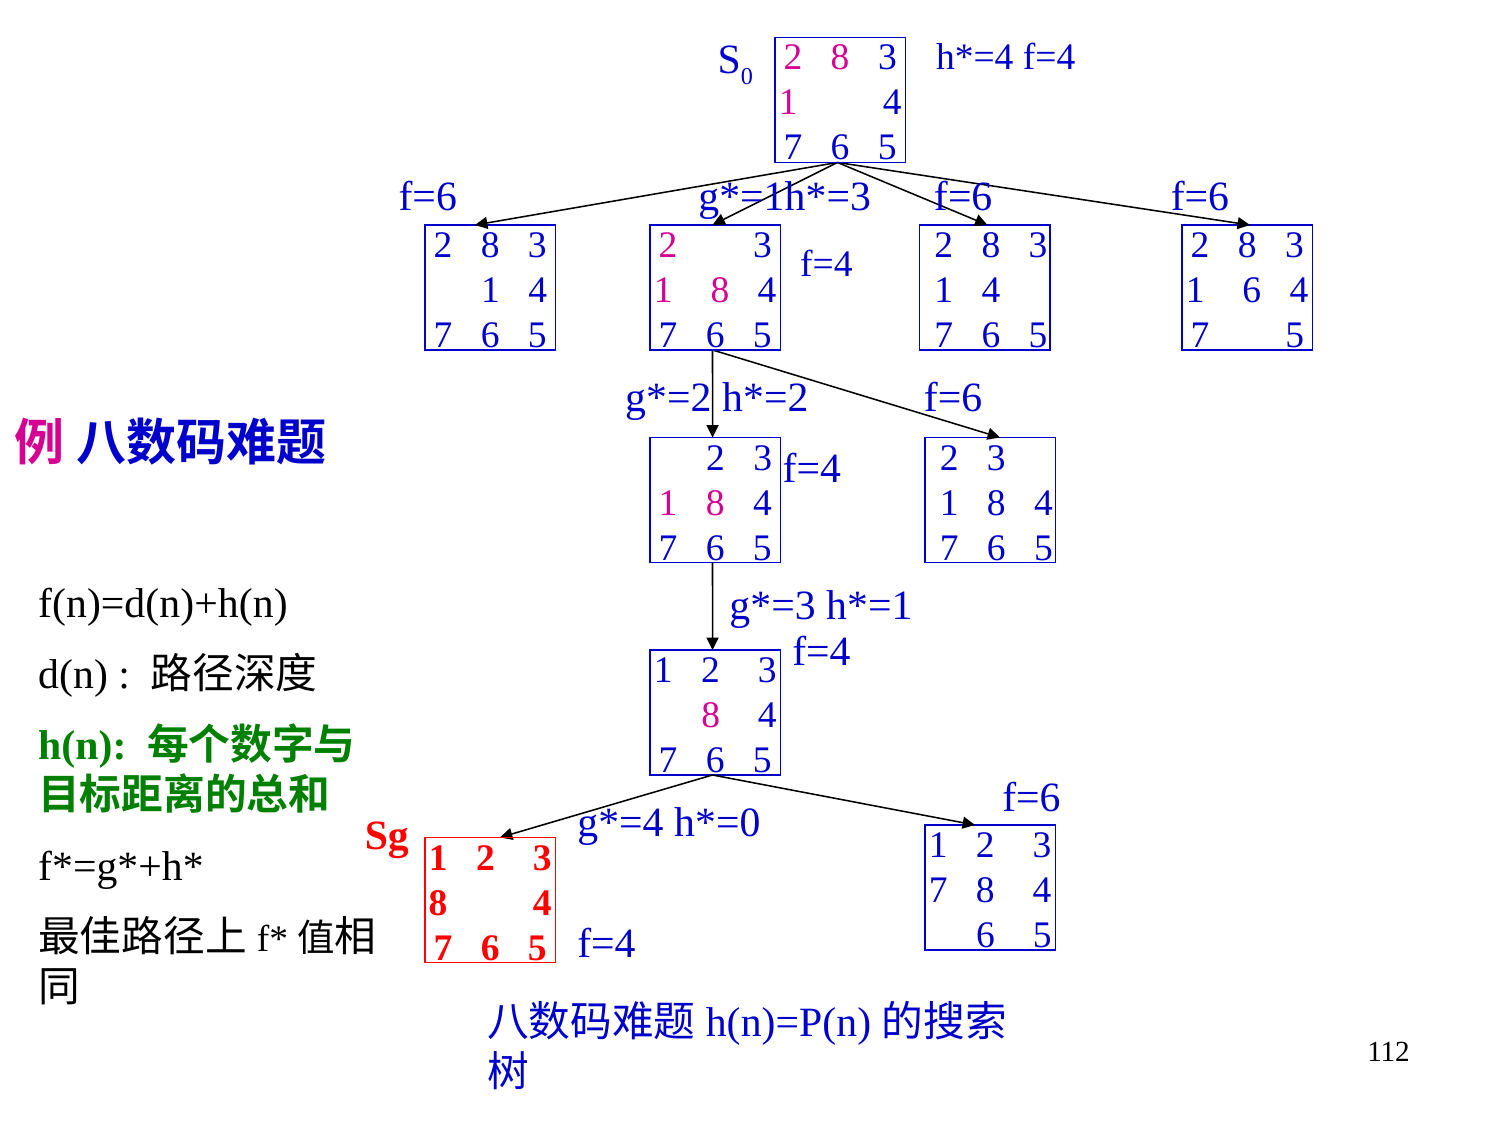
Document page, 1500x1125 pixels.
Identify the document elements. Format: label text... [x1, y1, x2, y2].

slide_number 112 [1074, 1024, 1425, 1103]
text_box 2 8 3 1 4 7 6 5 [774, 37, 906, 159]
text_box f(n)=d(n)+h(n) d(n) : 路径深度 h(n): 每个数字与目标距离的总和 f*=g*+h* 最佳路径上f*值相同 [23, 568, 408, 1017]
text_box h*=4 f=4 [921, 24, 1164, 85]
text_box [649, 562, 935, 760]
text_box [499, 762, 1093, 951]
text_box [383, 160, 1313, 351]
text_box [599, 359, 1176, 563]
text_box 八数码难题h(n)=P(n)的搜索树 [472, 987, 1057, 1103]
text_box S0 [702, 24, 774, 97]
text_box 例 八数码难题 [0, 403, 497, 478]
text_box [349, 799, 556, 963]
